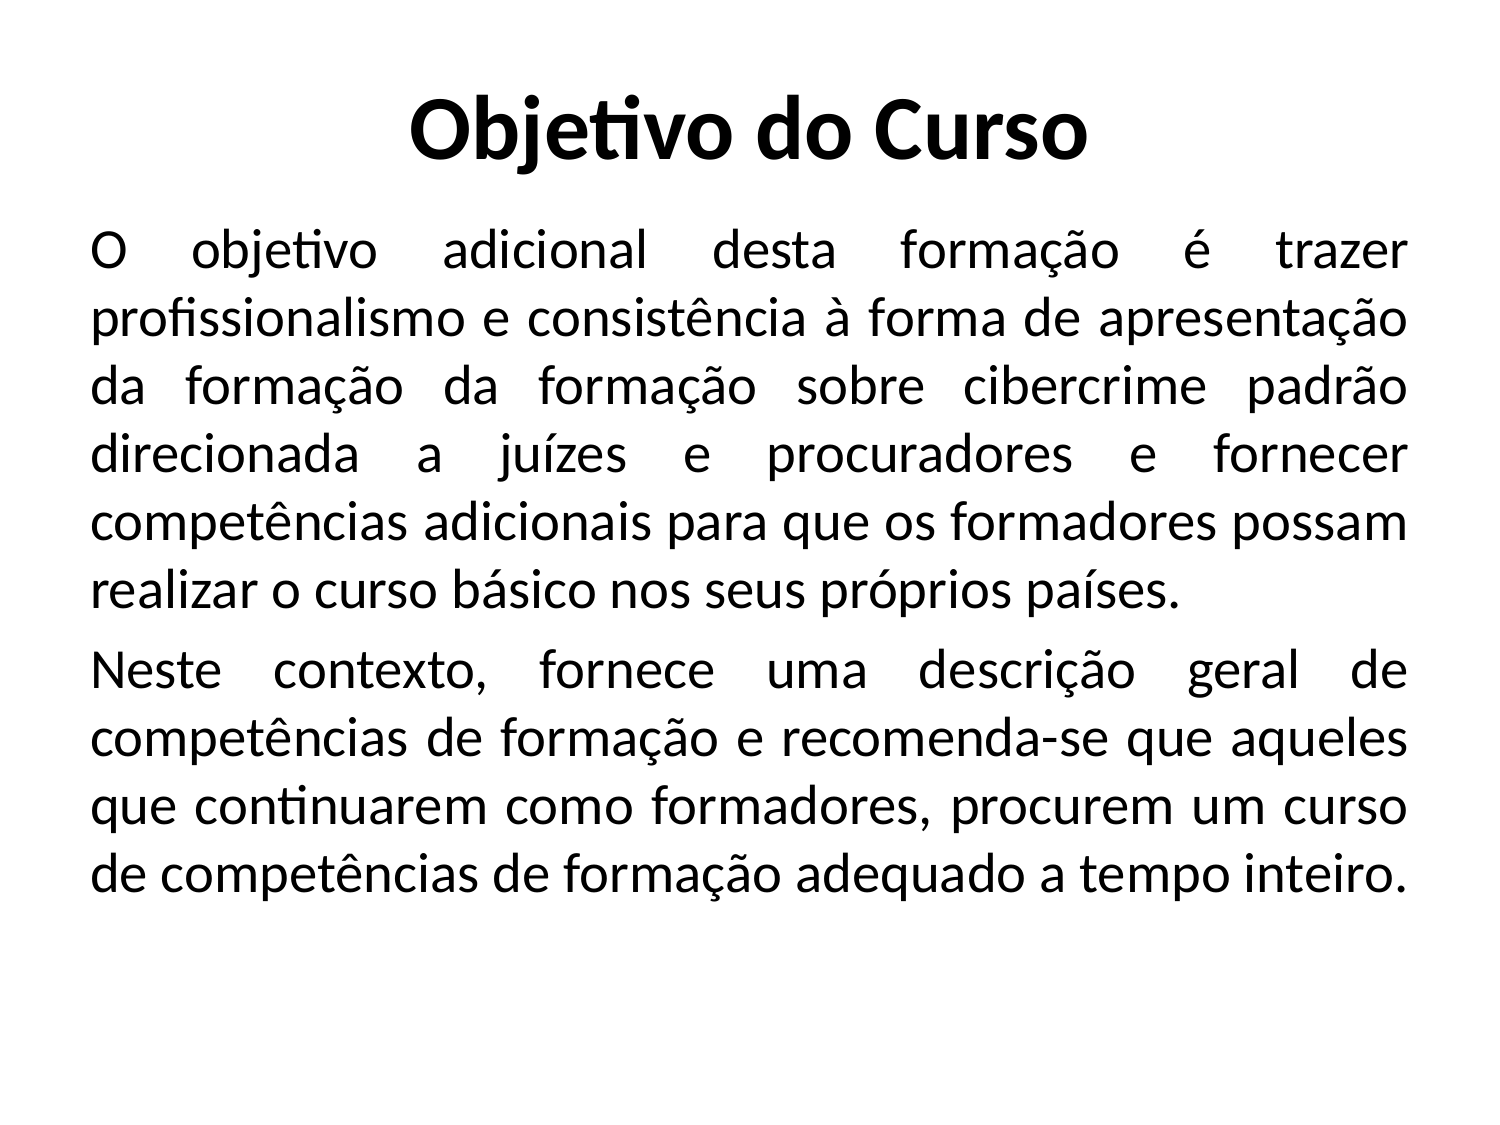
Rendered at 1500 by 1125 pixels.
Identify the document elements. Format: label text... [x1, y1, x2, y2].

title Objetivo do Curso [75, 45, 1425, 201]
list O objetivo adicional desta formação é trazer profissionalismo e consistência à forma de apresentação da formação da formação sobre cibercrime padrão direcionada a juízes e procuradores e fornecer competências adicionais para que os formadores possam realizar o curso básico nos seus próprios países. Neste contexto, fornece uma descrição geral de competências de formação e recomenda-se que aqueles que continuarem como formadores, procurem um curso de competências de formação adequado a tempo inteiro. [75, 204, 1425, 1034]
